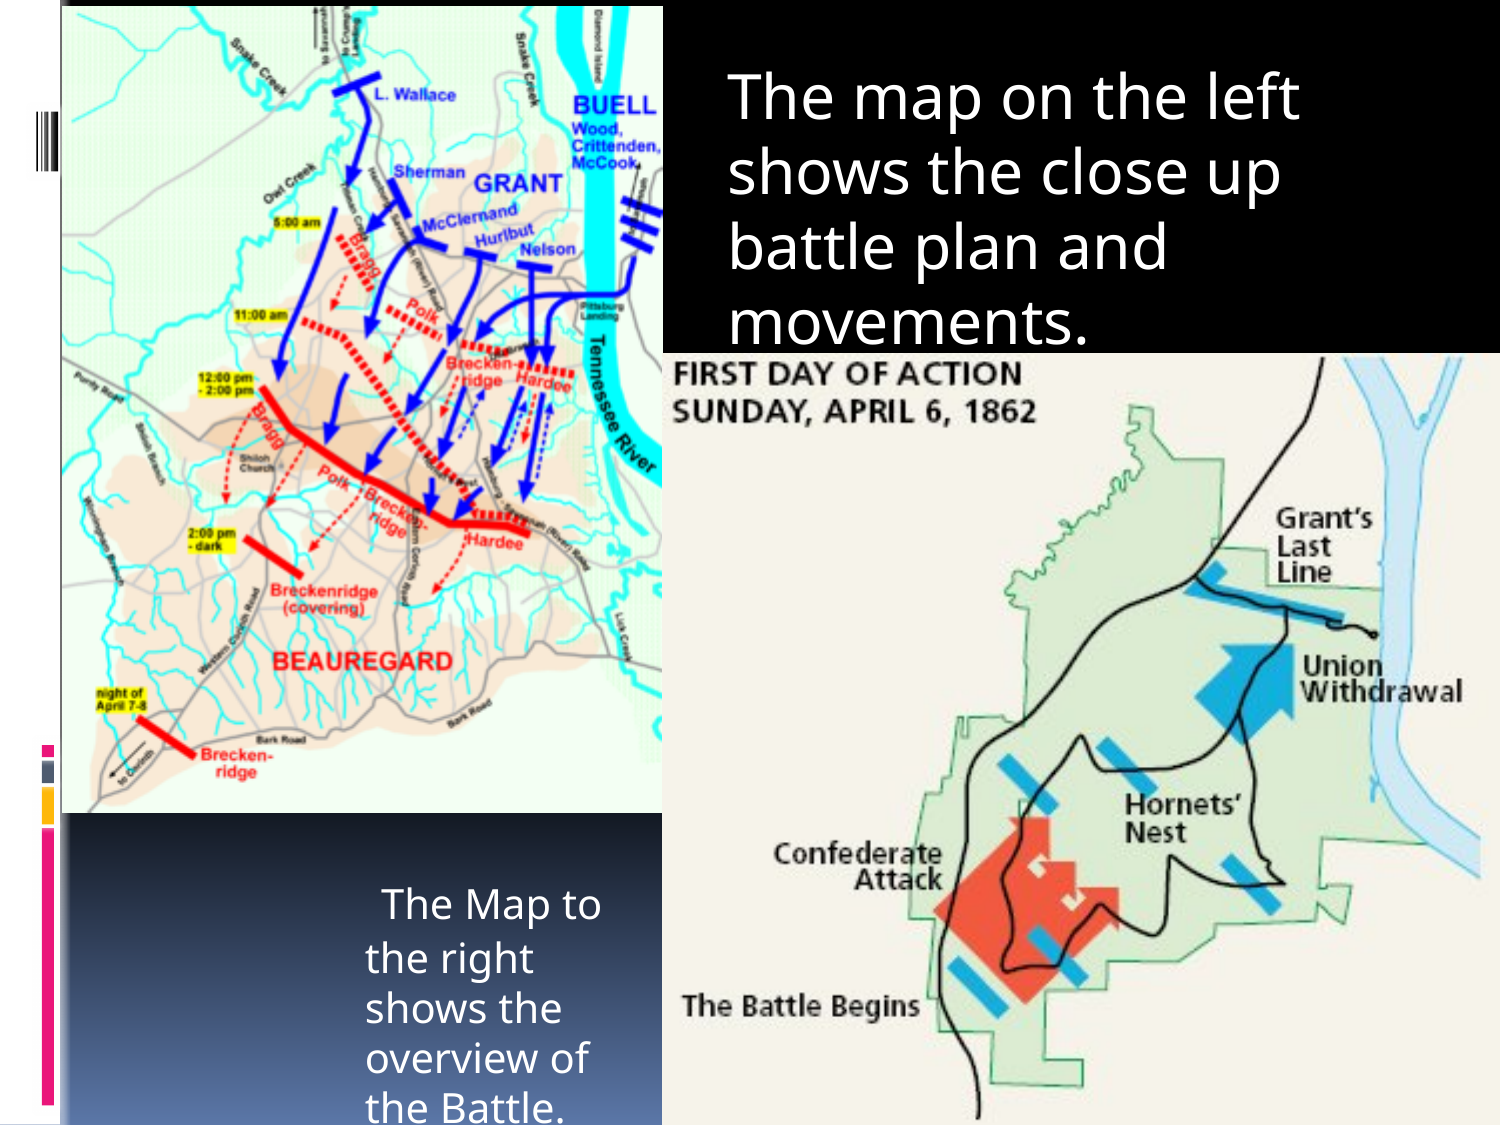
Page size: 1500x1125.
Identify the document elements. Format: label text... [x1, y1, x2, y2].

picture [661, 352, 1500, 1125]
picture [61, 5, 664, 813]
text_box The Map to the right shows the overview of the Battle. [349, 849, 654, 1125]
text_box The map on the left shows the close up battle plan and movements. [712, 49, 1338, 344]
